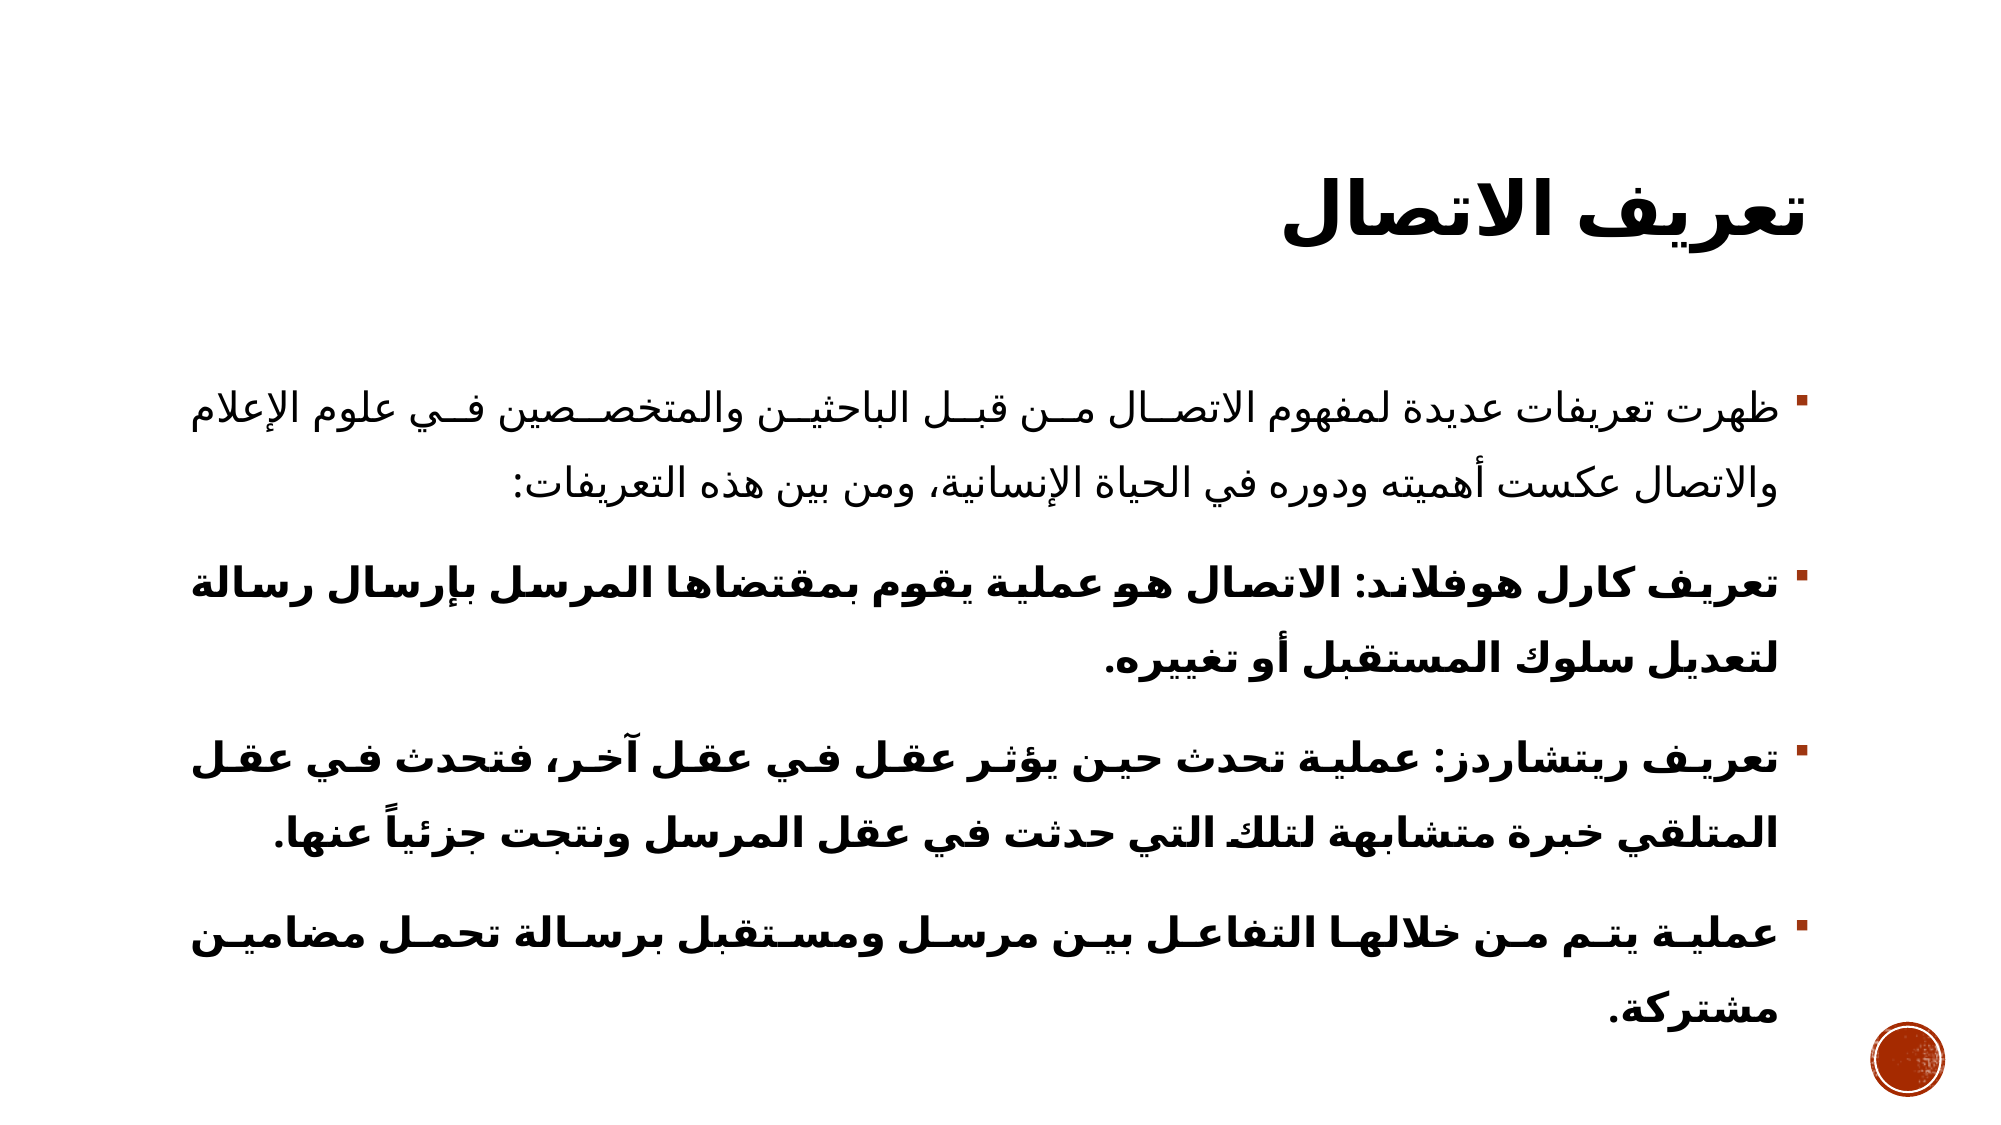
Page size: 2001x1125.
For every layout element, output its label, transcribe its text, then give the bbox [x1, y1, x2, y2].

title تعريف الاتصال [175, 79, 1826, 344]
list ظهرت تعريفات عديدة لمفهوم الاتصال من قبل الباحثين والمتخصصين في علوم الإعلام والاتصال عكست أهميته ودوره في الحياة الإنسانية، ومن بين هذه التعريفات: تعريف كارل هوفلاند: الاتصال هو عملية يقوم بمقتضاها المرسل بإرسال رسالة لتعديل سلوك المستقبل أو تغييره. تعريف ريتشاردز: عملية تحدث حين يؤثر عقل في عقل آخر، فتحدث في عقل المتلقي خبرة متشابهة لتلك التي حدثت في عقل المرسل ونتجت جزئياً عنها. عملية يتم من خلالها التفاعل بين مرسل ومستقبل برسالة تحمل مضامين مشتركة. [175, 348, 1826, 1013]
